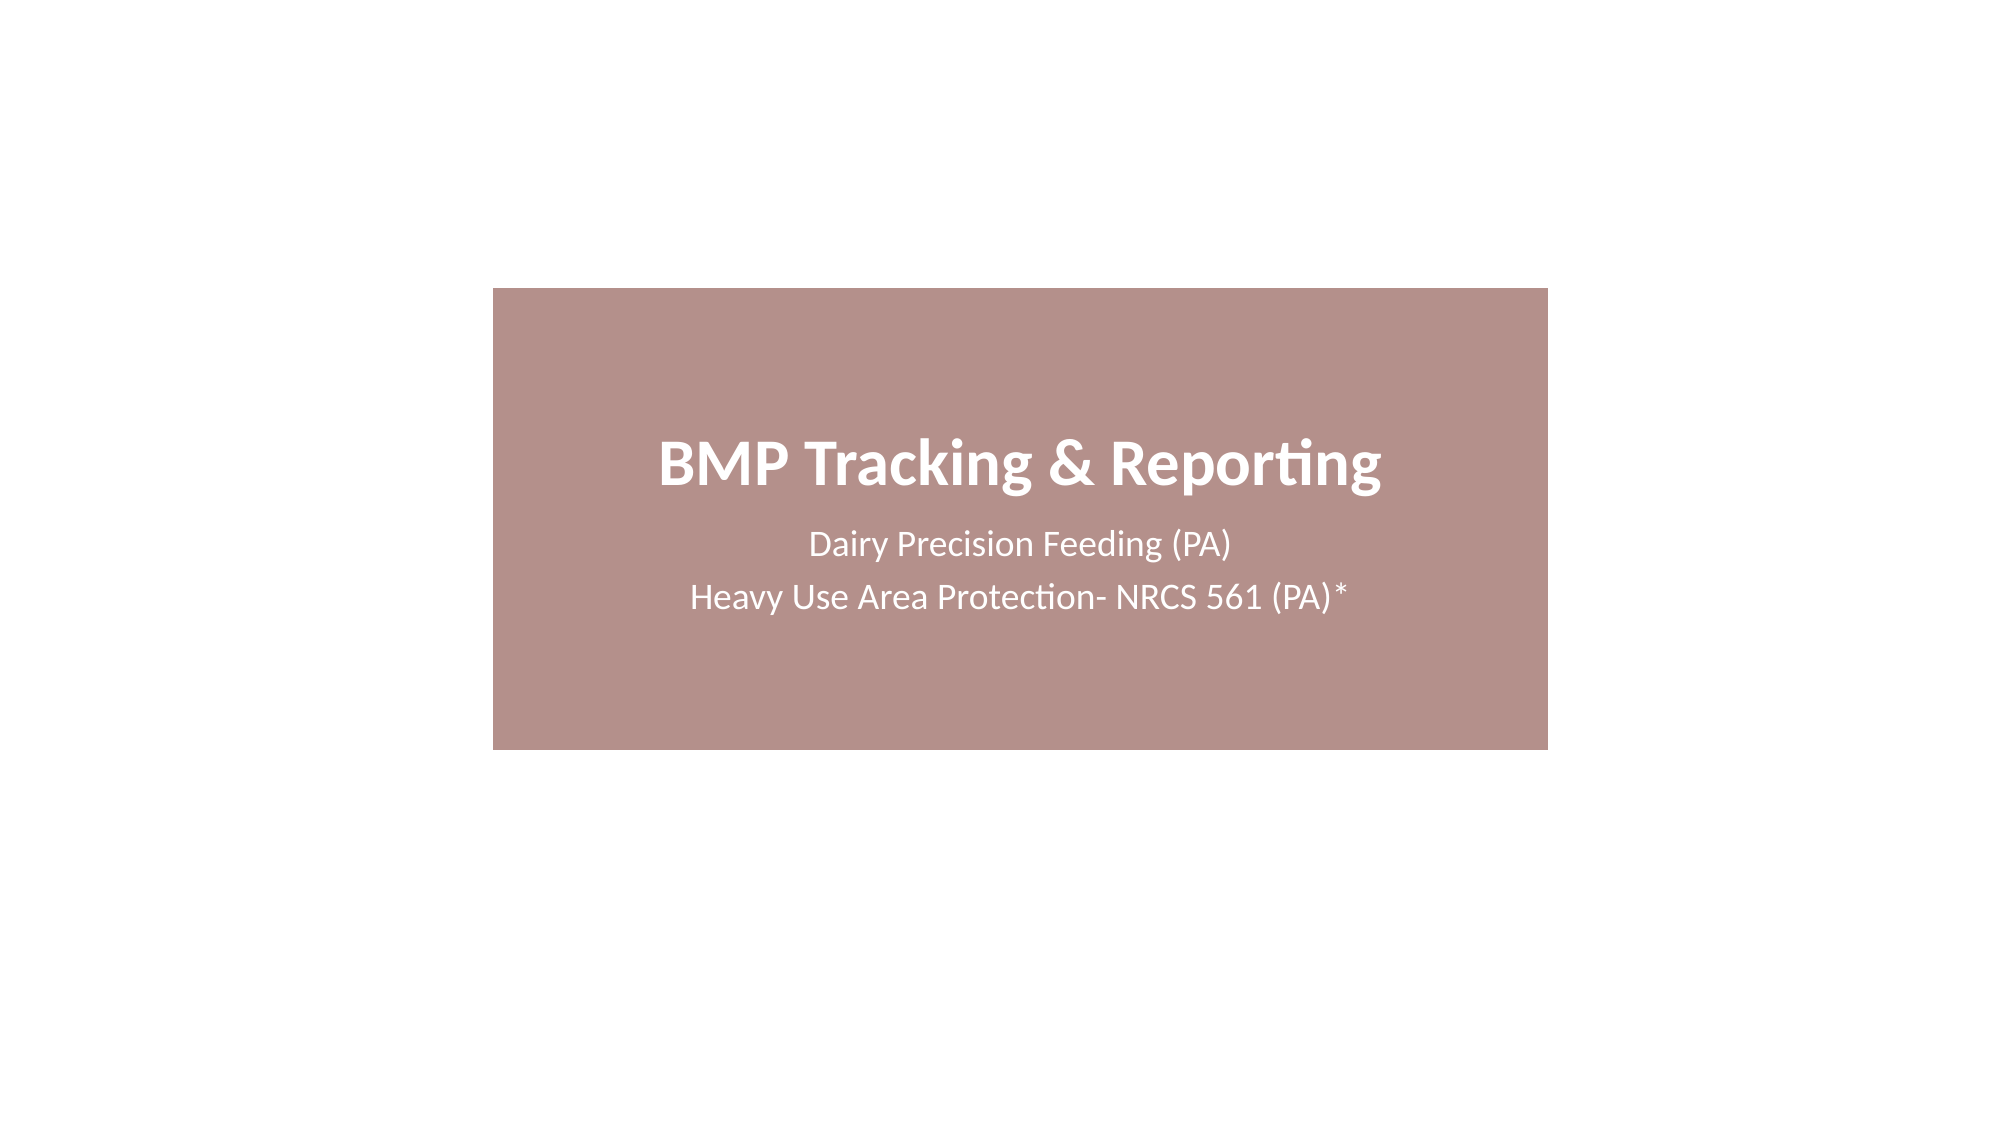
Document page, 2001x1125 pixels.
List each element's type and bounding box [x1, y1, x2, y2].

text_box [492, 286, 1550, 751]
